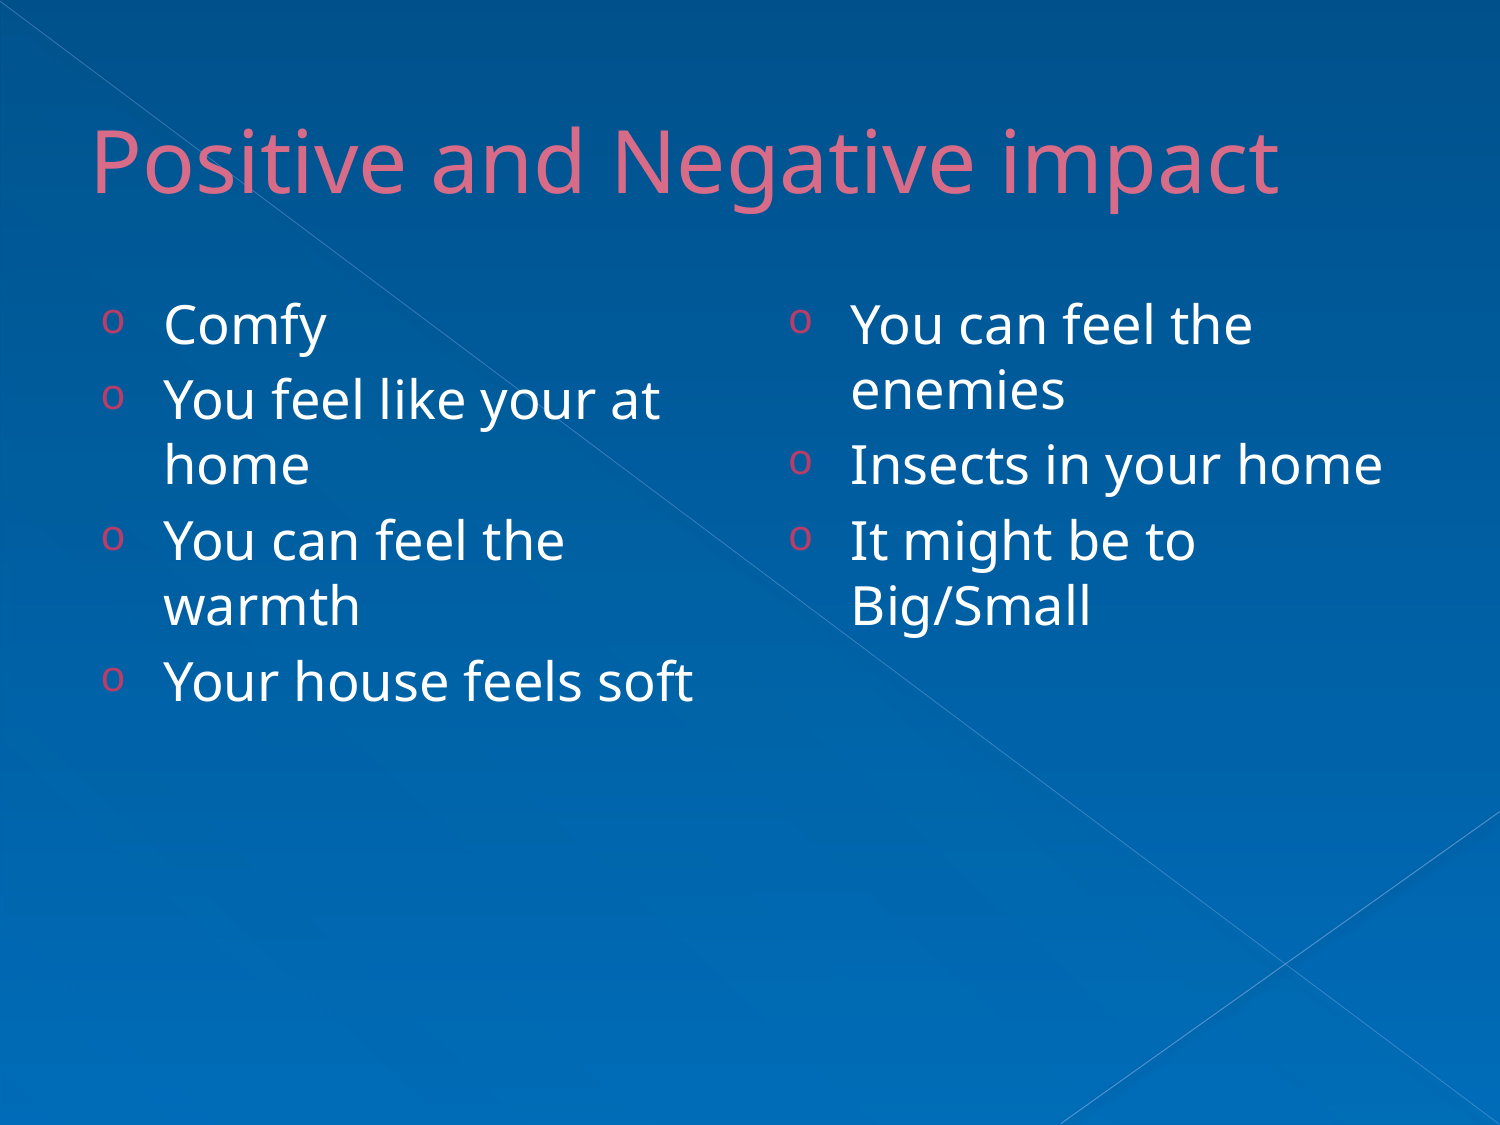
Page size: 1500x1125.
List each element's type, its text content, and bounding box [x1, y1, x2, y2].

list You can feel the enemies Insects in your home It might be to Big/Small [762, 282, 1425, 1025]
title Positive and Negative impact [75, 43, 1425, 274]
list Comfy You feel like your at home You can feel the warmth Your house feels soft [75, 282, 738, 1025]
